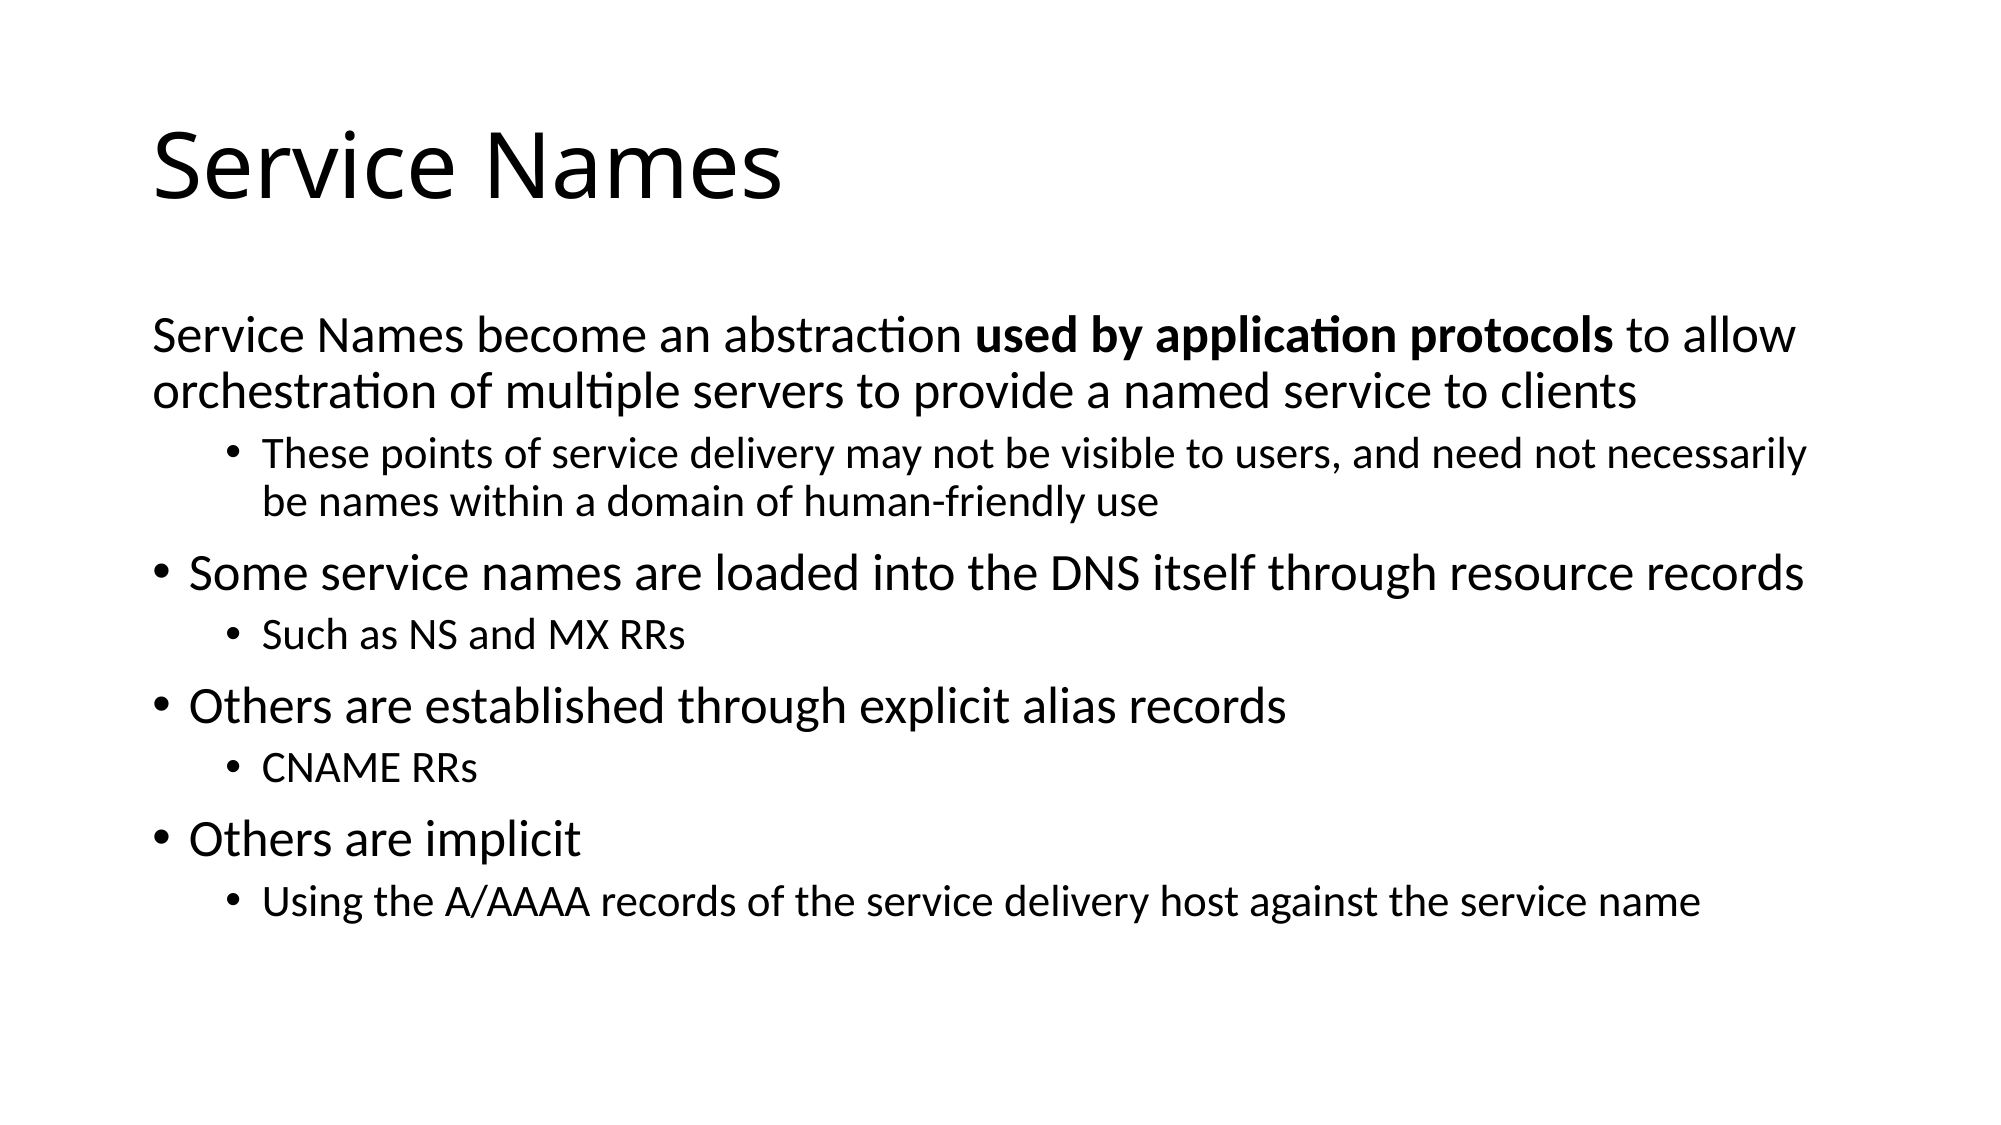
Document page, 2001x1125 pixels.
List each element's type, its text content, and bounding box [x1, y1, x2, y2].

list Service Names become an abstraction used by application protocols to allow orchestration of multiple servers to provide a named service to clients These points of service delivery may not be visible to users, and need not necessarily be names within a domain of human-friendly use Some service names are loaded into the DNS itself through resource records Such as NS and MX RRs Others are established through explicit alias records CNAME RRs Others are implicit Using the A/AAAA records of the service delivery host against the service name [137, 299, 1863, 1014]
title Service Names [137, 59, 1863, 278]
